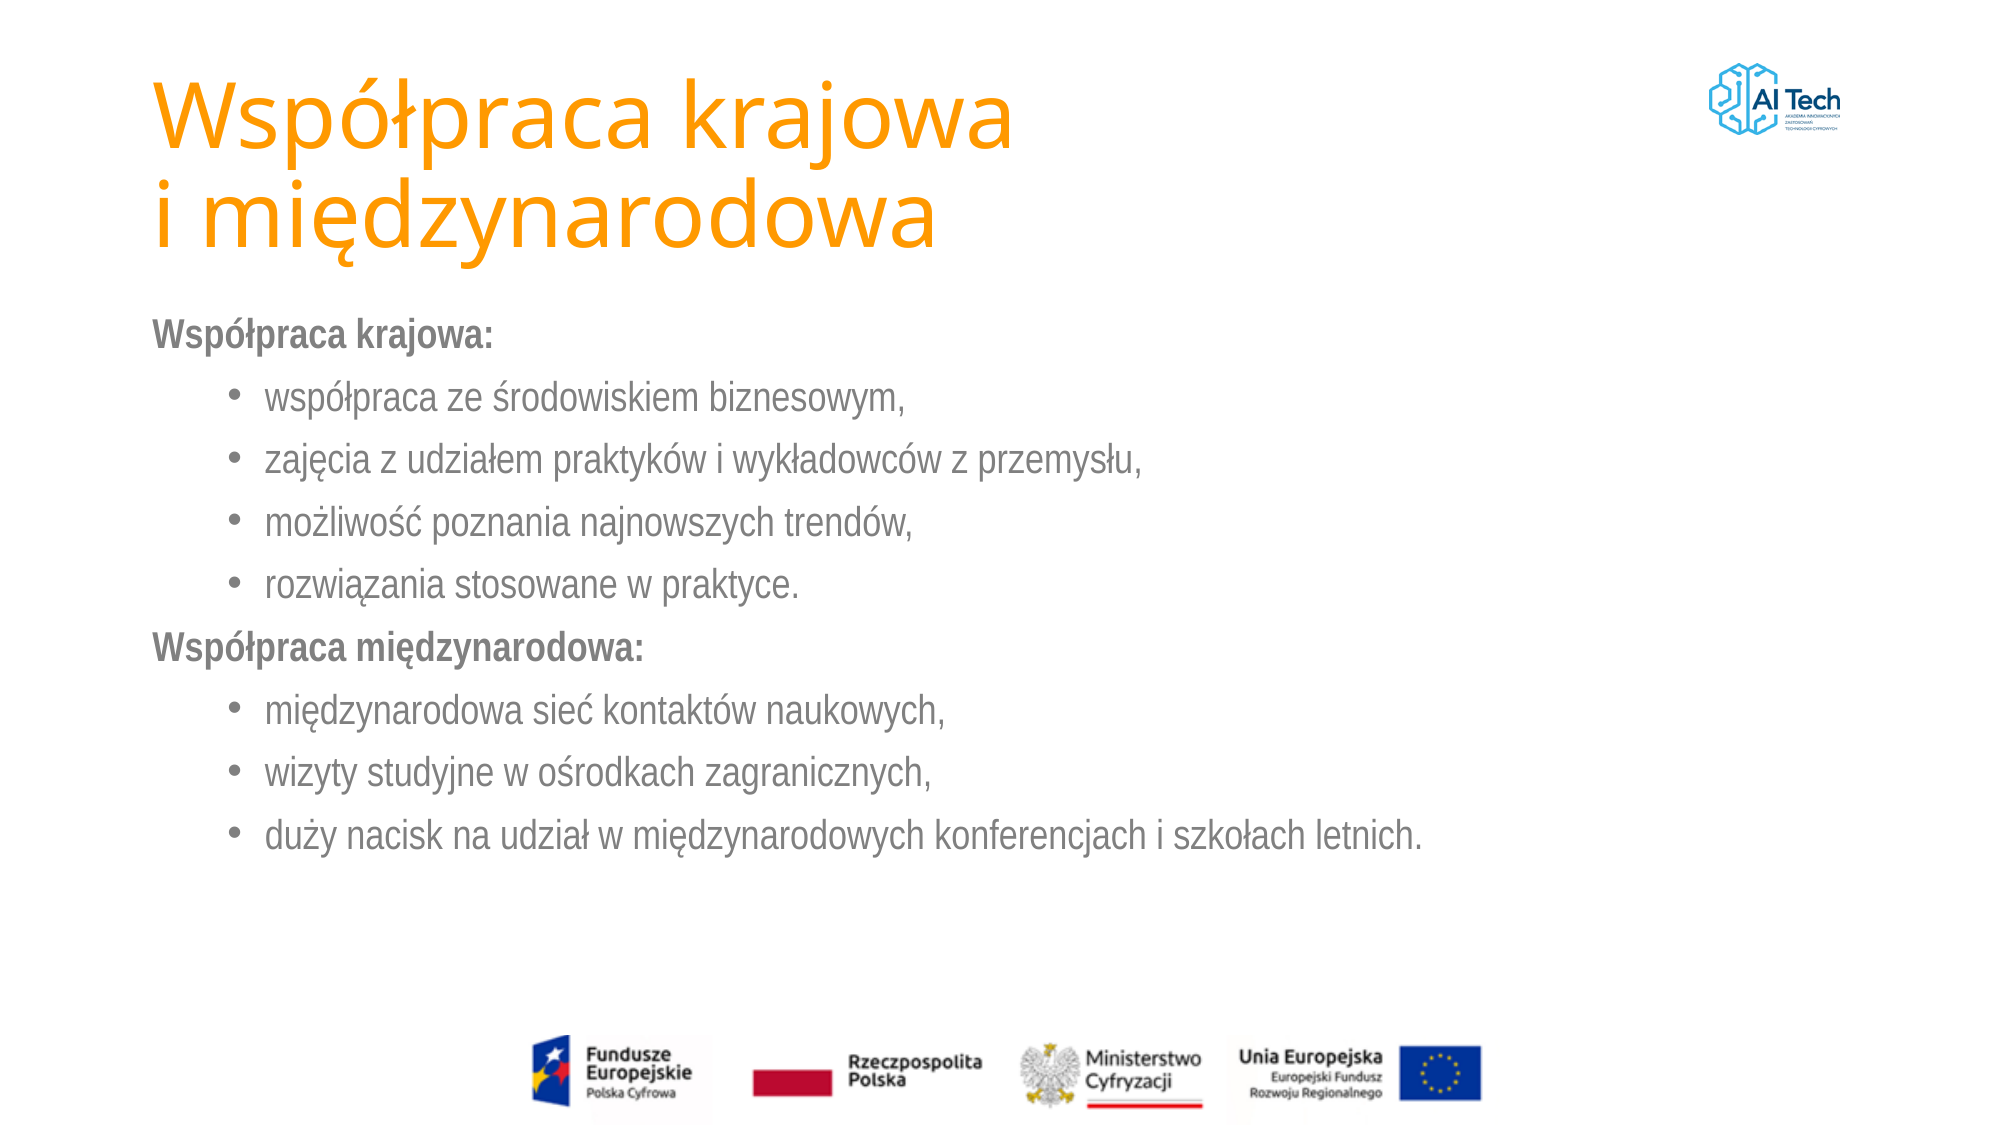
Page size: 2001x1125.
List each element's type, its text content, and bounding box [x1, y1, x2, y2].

list Współpraca krajowa: współpraca ze środowiskiem biznesowym, zajęcia z udziałem praktyków i wykładowców z przemysłu, możliwość poznania najnowszych trendów, rozwiązania stosowane w praktyce. Współpraca międzynarodowa: międzynarodowa sieć kontaktów naukowych, wizyty studyjne w ośrodkach zagranicznych, duży nacisk na udział w międzynarodowych konferencjach i szkołach letnich. [137, 299, 1863, 1013]
picture [499, 1035, 1501, 1125]
title Współpraca krajowa i międzynarodowa [137, 59, 1863, 278]
